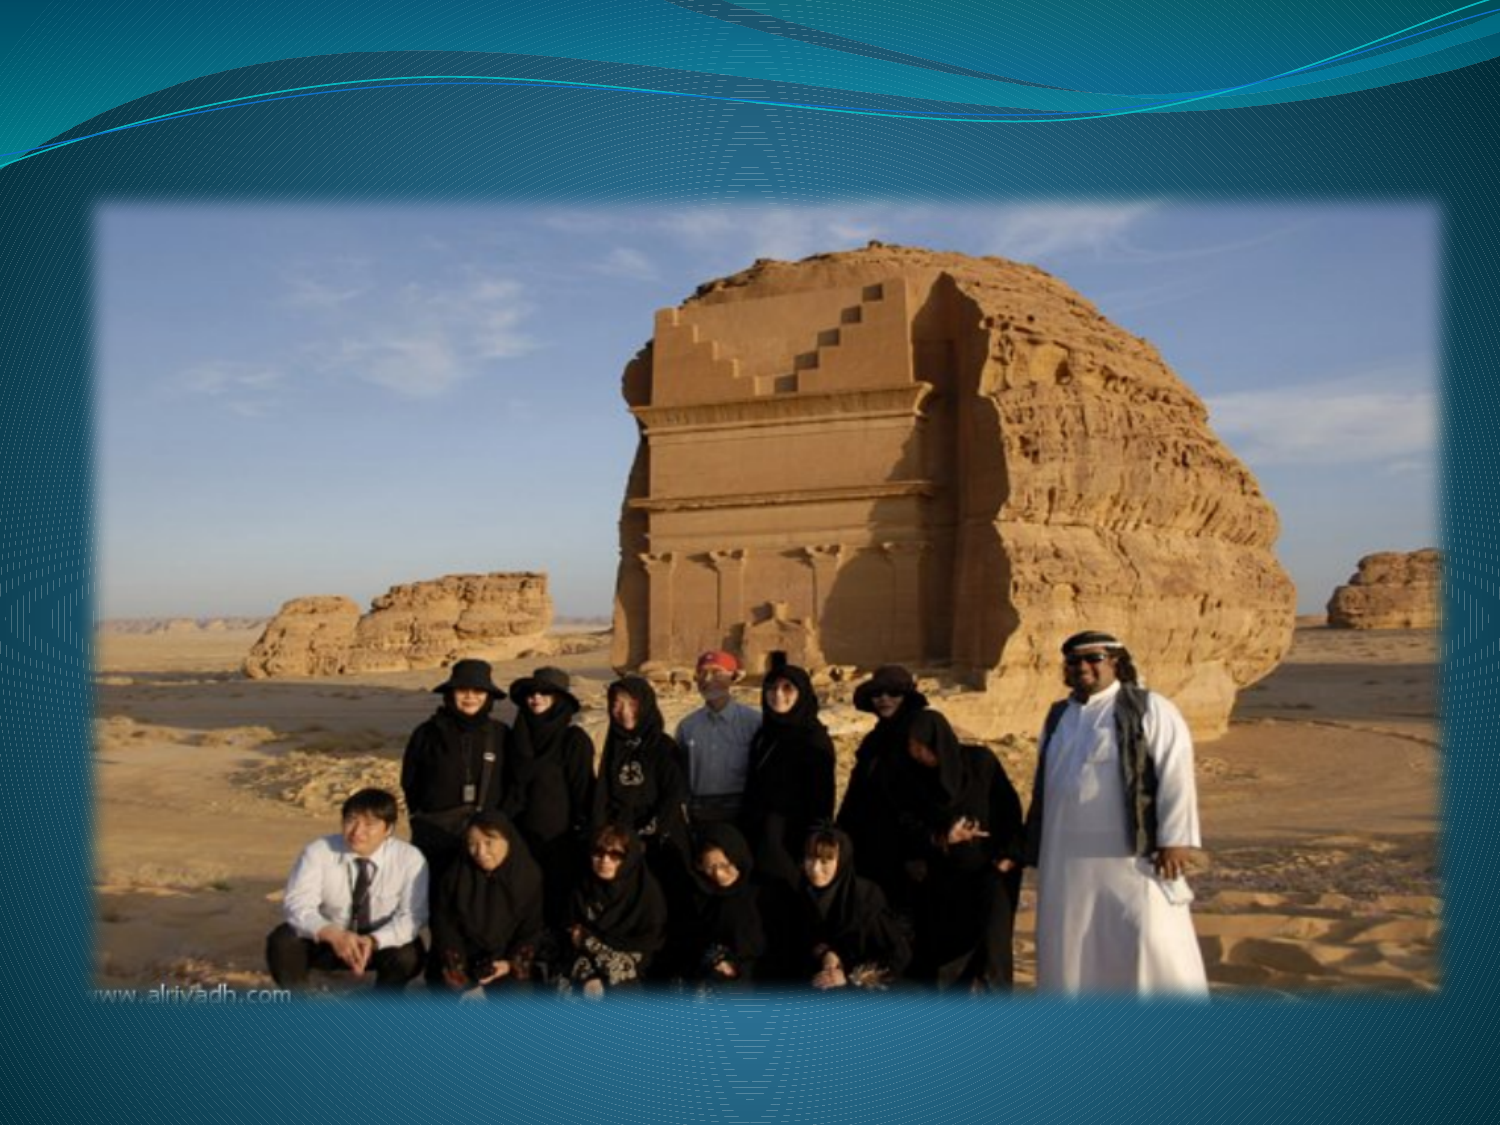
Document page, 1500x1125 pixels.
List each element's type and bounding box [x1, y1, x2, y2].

list [76, 184, 1459, 1012]
